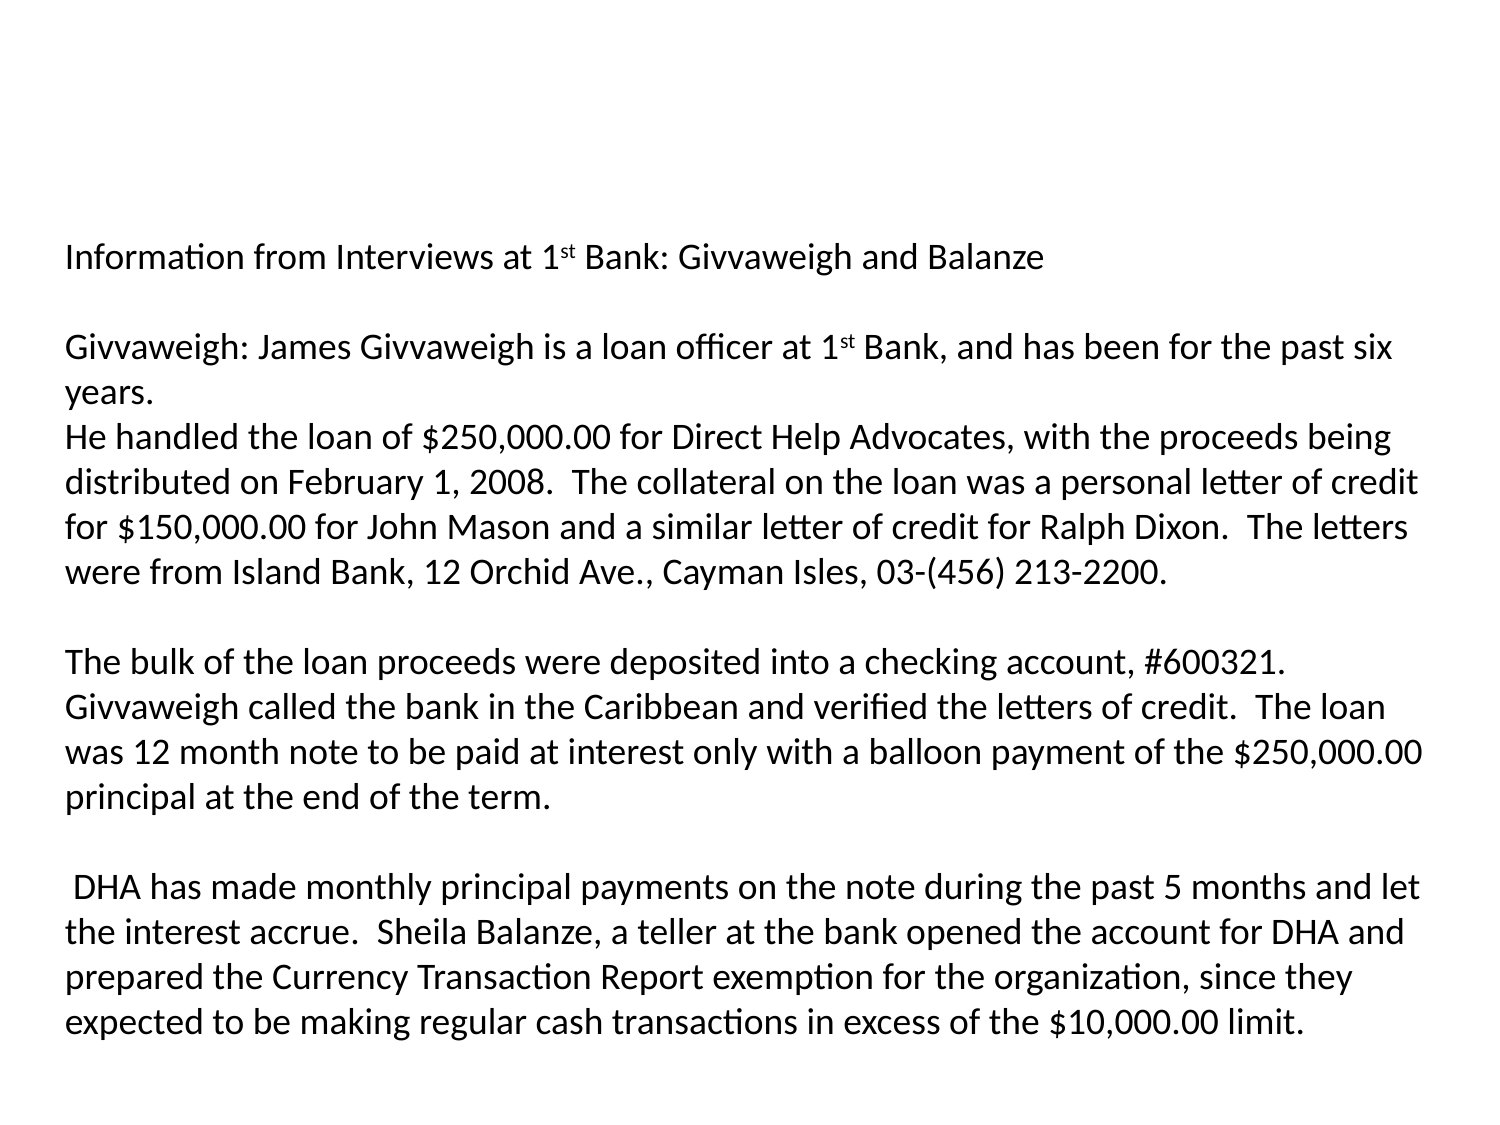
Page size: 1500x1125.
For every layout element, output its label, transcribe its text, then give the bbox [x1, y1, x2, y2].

text_box Information from Interviews at 1st Bank: Givvaweigh and Balanze Givvaweigh: James Givvaweigh is a loan officer at 1st Bank, and has been for the past six years. He handled the loan of $250,000.00 for Direct Help Advocates, with the proceeds being distributed on February 1, 2008. The collateral on the loan was a personal letter of credit for $150,000.00 for John Mason and a similar letter of credit for Ralph Dixon. The letters were from Island Bank, 12 Orchid Ave., Cayman Isles, 03-(456) 213-2200. The bulk of the loan proceeds were deposited into a checking account, #600321. Givvaweigh called the bank in the Caribbean and verified the letters of credit. The loan was 12 month note to be paid at interest only with a balloon payment of the $250,000.00 principal at the end of the term. DHA has made monthly principal payments on the note during the past 5 months and let the interest accrue. Sheila Balanze, a teller at the bank opened the account for DHA and prepared the Currency Transaction Report exemption for the organization, since they expected to be making regular cash transactions in excess of the $10,000.00 limit. [49, 224, 1463, 1050]
